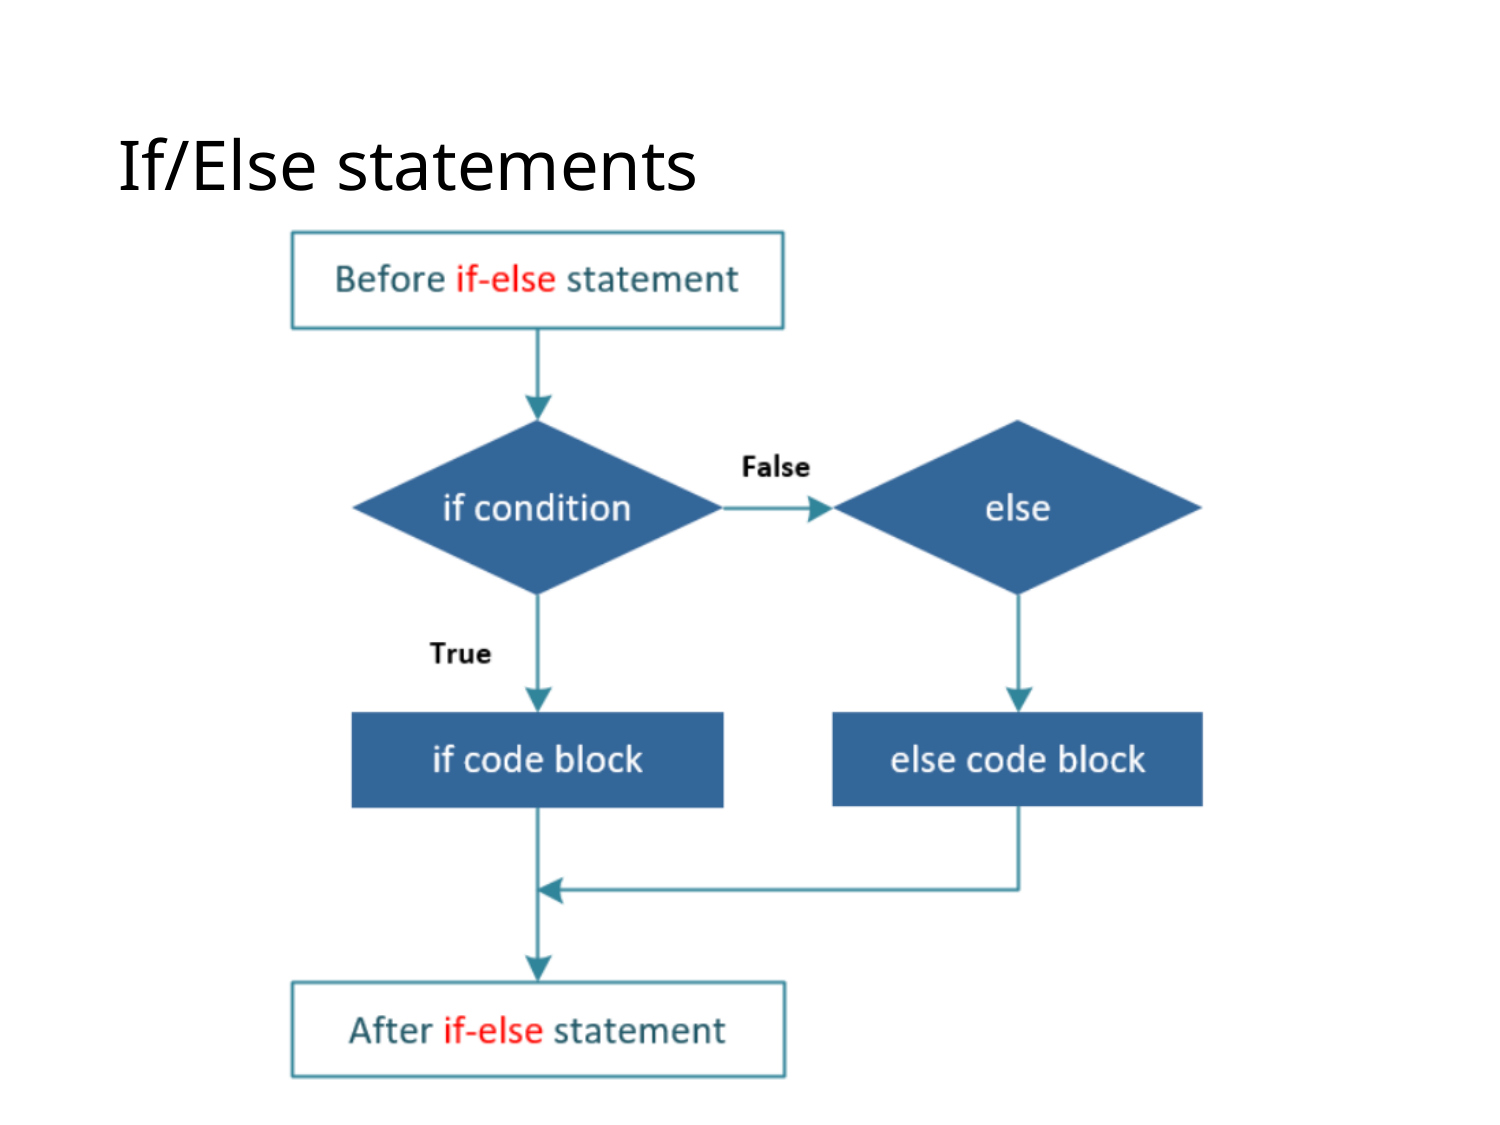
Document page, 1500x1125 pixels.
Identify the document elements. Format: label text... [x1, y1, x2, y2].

title If/Else statements [103, 59, 1397, 278]
picture [283, 198, 1216, 1114]
